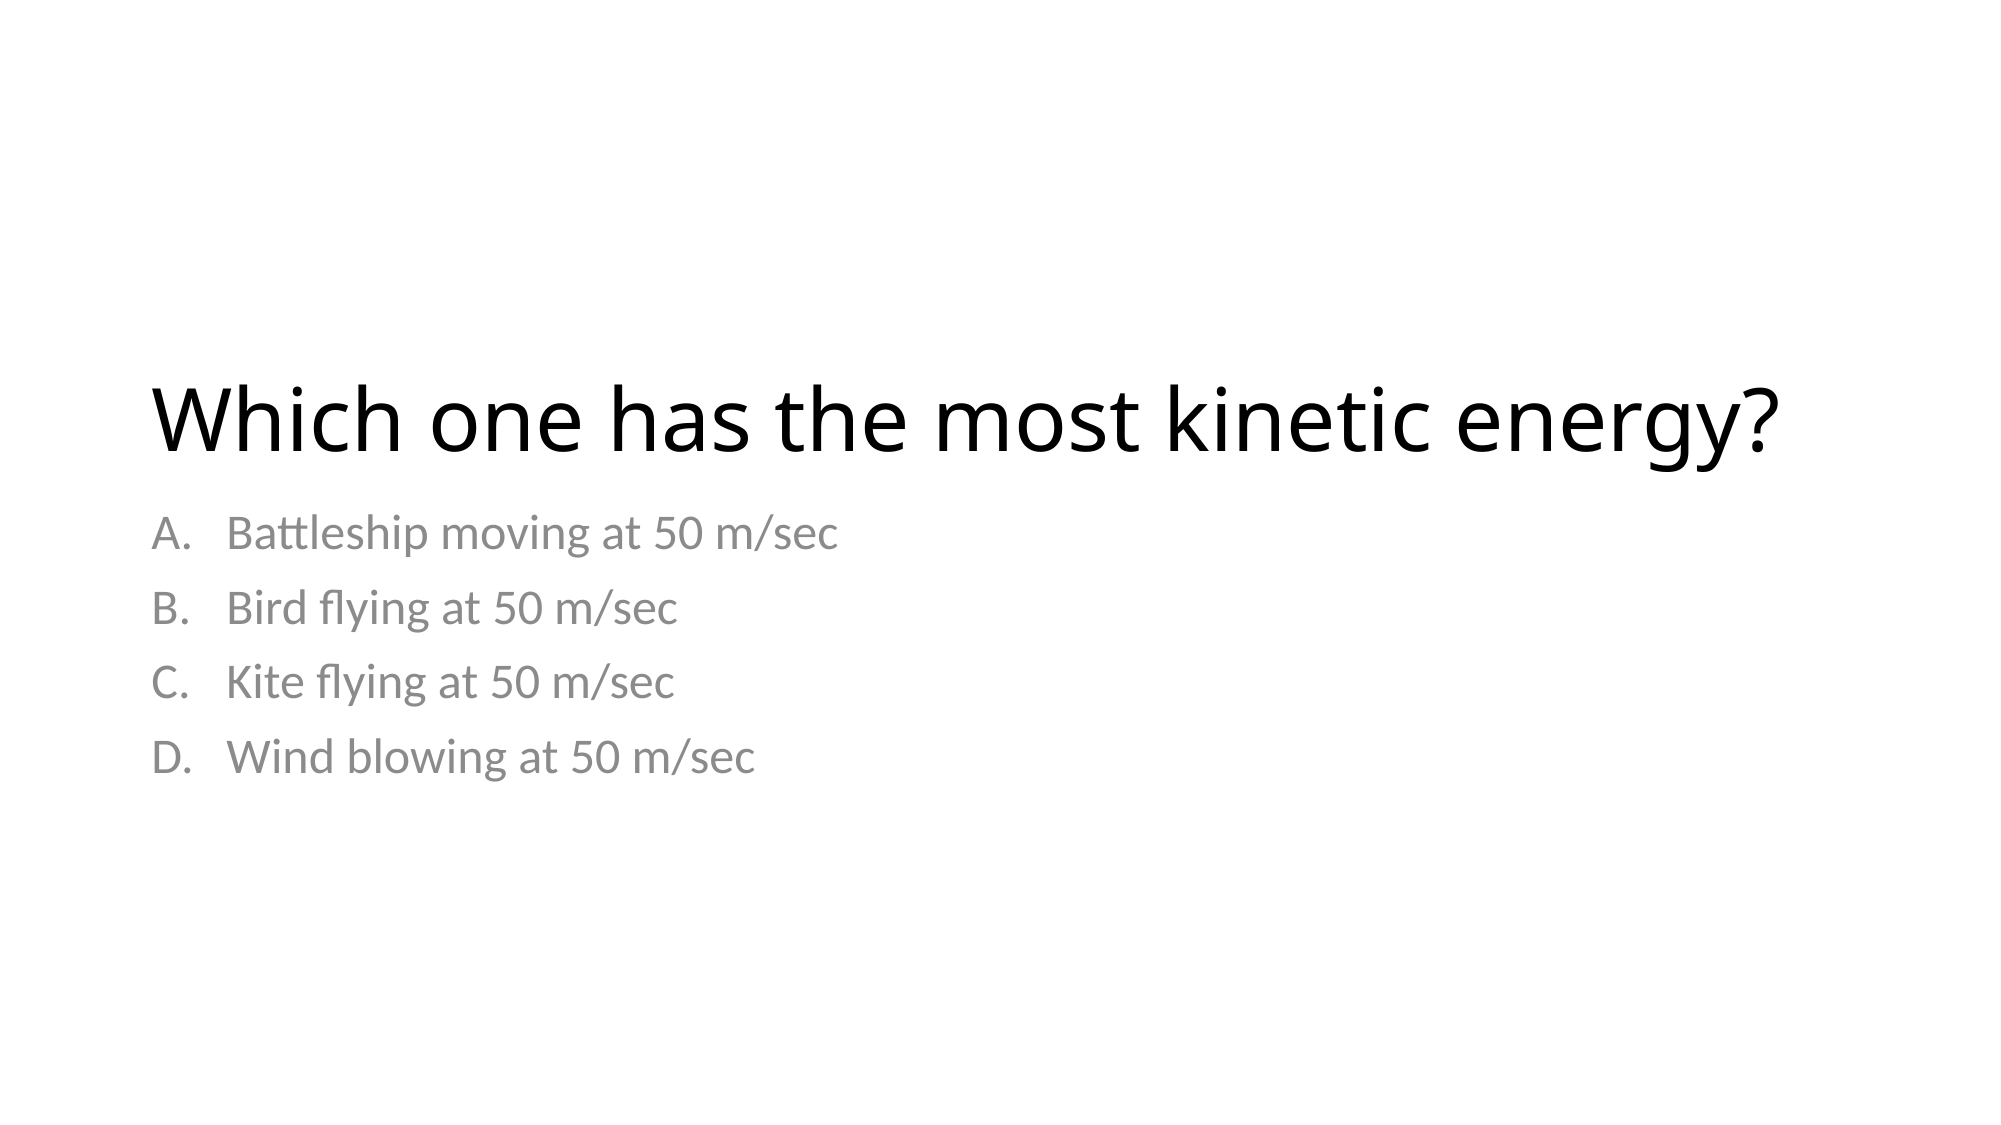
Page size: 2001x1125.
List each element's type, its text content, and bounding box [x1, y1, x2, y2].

title Which one has the most kinetic energy? [136, 280, 1862, 478]
list Battleship moving at 50 m/sec Bird flying at 50 m/sec Kite flying at 50 m/sec Wind blowing at 50 m/sec [136, 498, 1862, 999]
